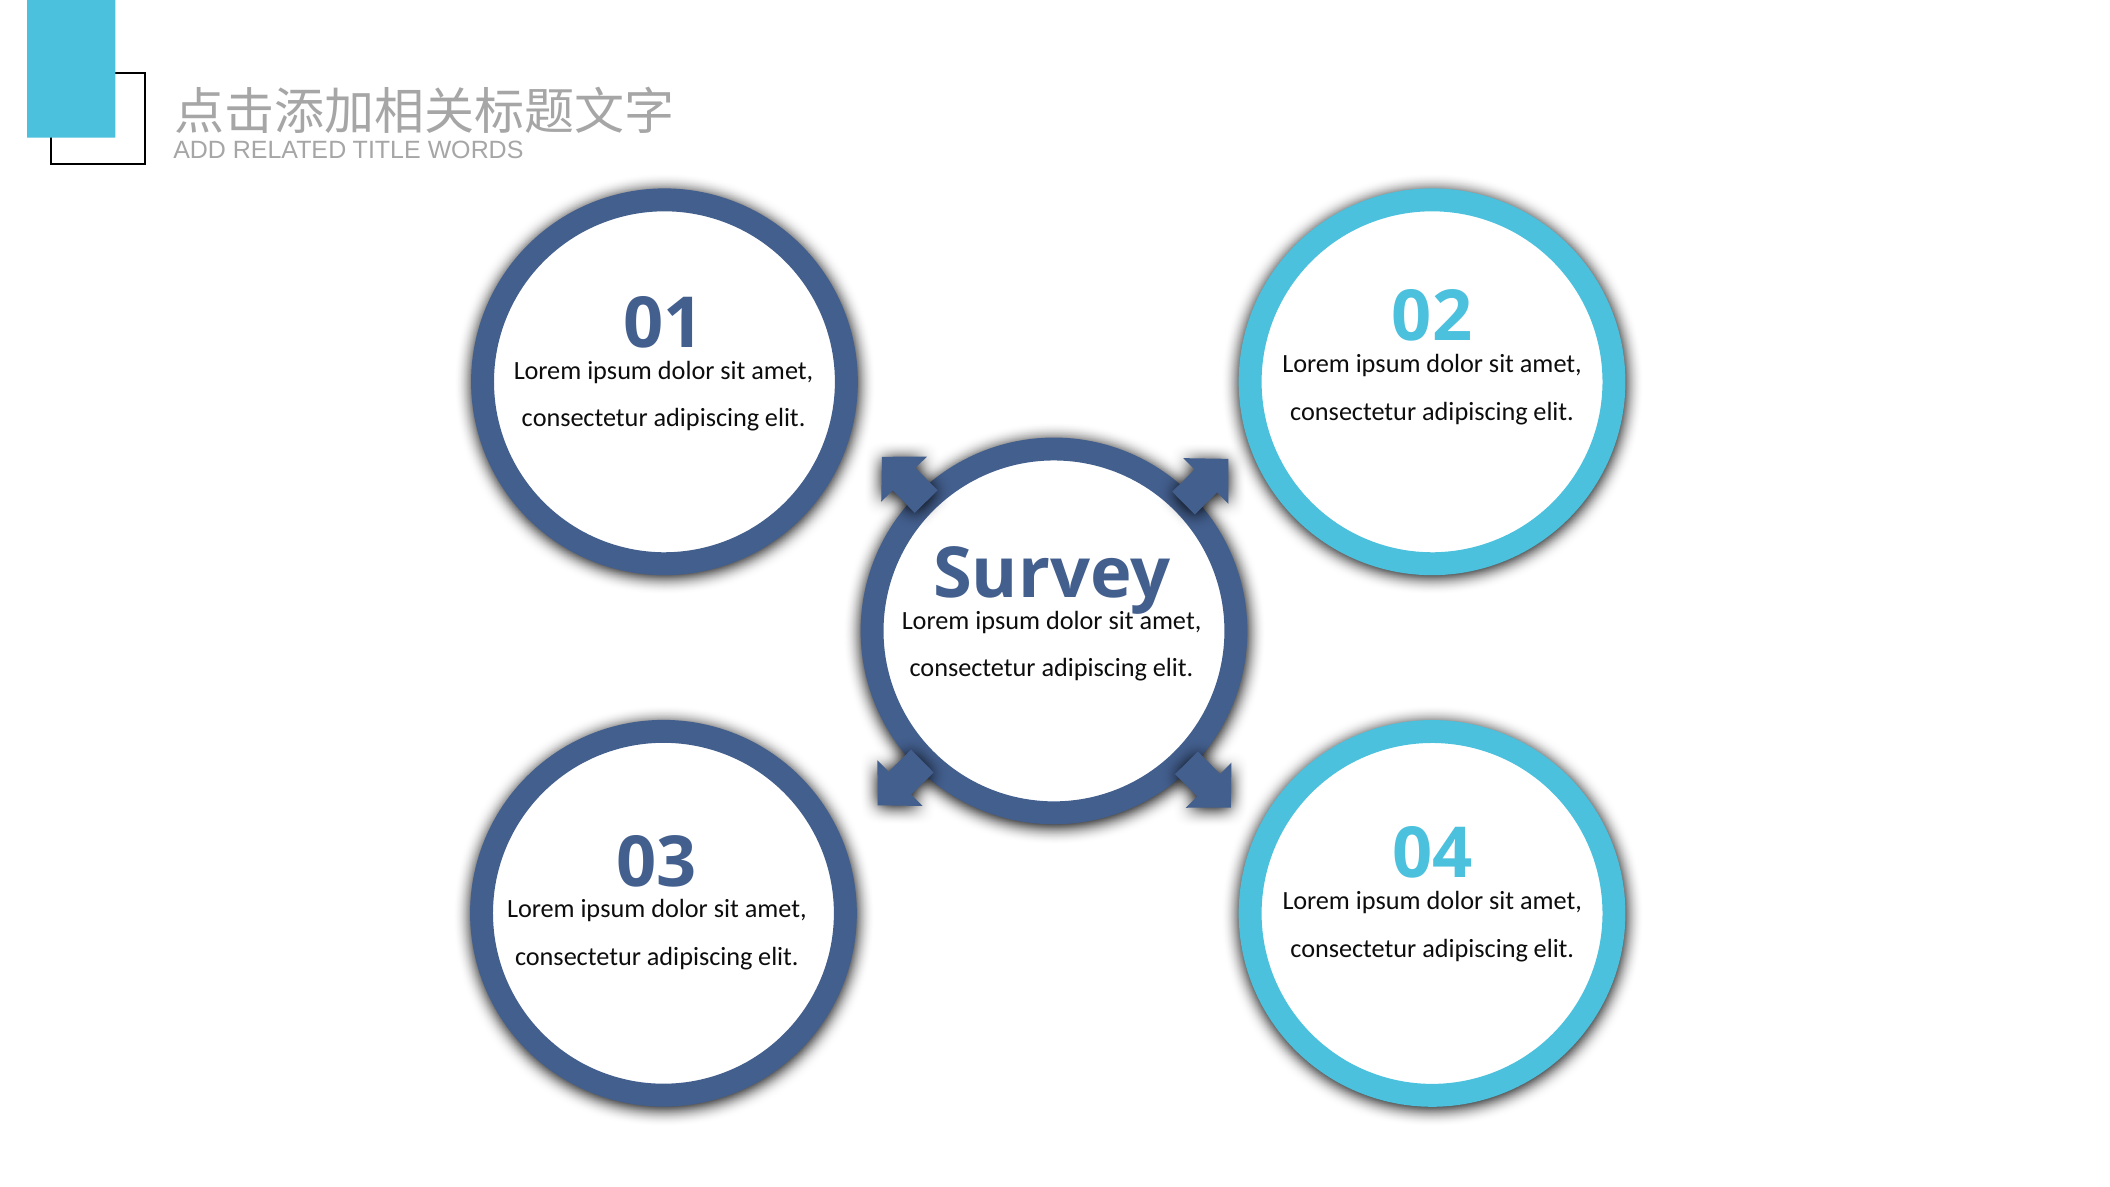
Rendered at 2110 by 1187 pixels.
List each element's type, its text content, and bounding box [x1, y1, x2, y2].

text_box 04 [1250, 757, 1615, 900]
text_box [1346, 198, 1518, 220]
text_box Lorem ipsum dolor sit amet, consectetur adipiscing elit. [1250, 900, 1615, 970]
text_box ADD RELATED TITLE WORDS [173, 133, 525, 164]
text_box [491, 440, 808, 565]
text_box Lorem ipsum dolor sit amet, consectetur adipiscing elit. [481, 369, 846, 440]
text_box [554, 730, 773, 766]
text_box [1337, 730, 1527, 757]
text_box [839, 882, 847, 965]
text_box 01 [481, 227, 846, 369]
text_box 02 [1250, 220, 1614, 363]
text_box [50, 72, 146, 165]
text_box [492, 978, 835, 1097]
text_box [1302, 433, 1608, 565]
text_box [1258, 970, 1607, 1097]
text_box 03 [474, 766, 839, 908]
text_box 点击添加相关标题文字 [174, 79, 675, 140]
text_box Lorem ipsum dolor sit amet, consectetur adipiscing elit. [1250, 363, 1614, 433]
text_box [808, 386, 1302, 882]
text_box Lorem ipsum dolor sit amet, consectetur adipiscing elit. [474, 908, 839, 978]
text_box [26, 0, 116, 139]
text_box [566, 198, 762, 227]
